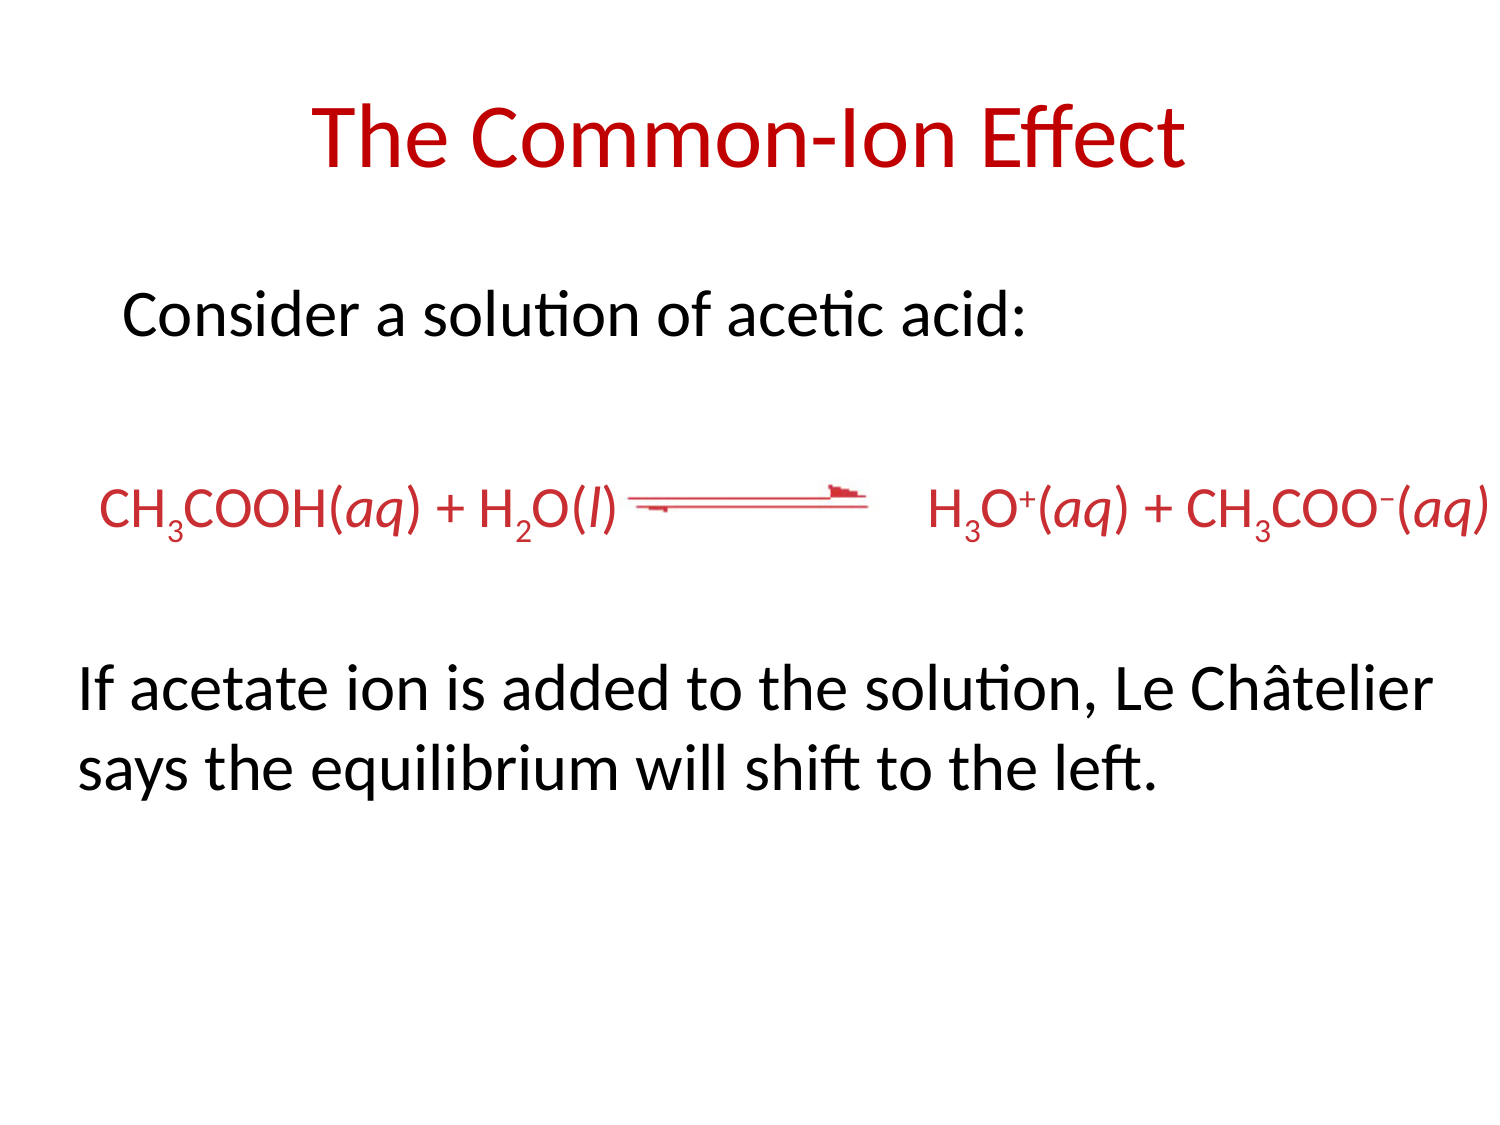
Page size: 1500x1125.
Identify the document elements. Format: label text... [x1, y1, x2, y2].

text_box Consider a solution of acetic acid: If acetate ion is added to the solution, Le Châtelier says the equilibrium will shift to the left. [62, 262, 1475, 938]
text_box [74, 461, 1500, 548]
text_box The Common-Ion Effect [0, 37, 1500, 225]
